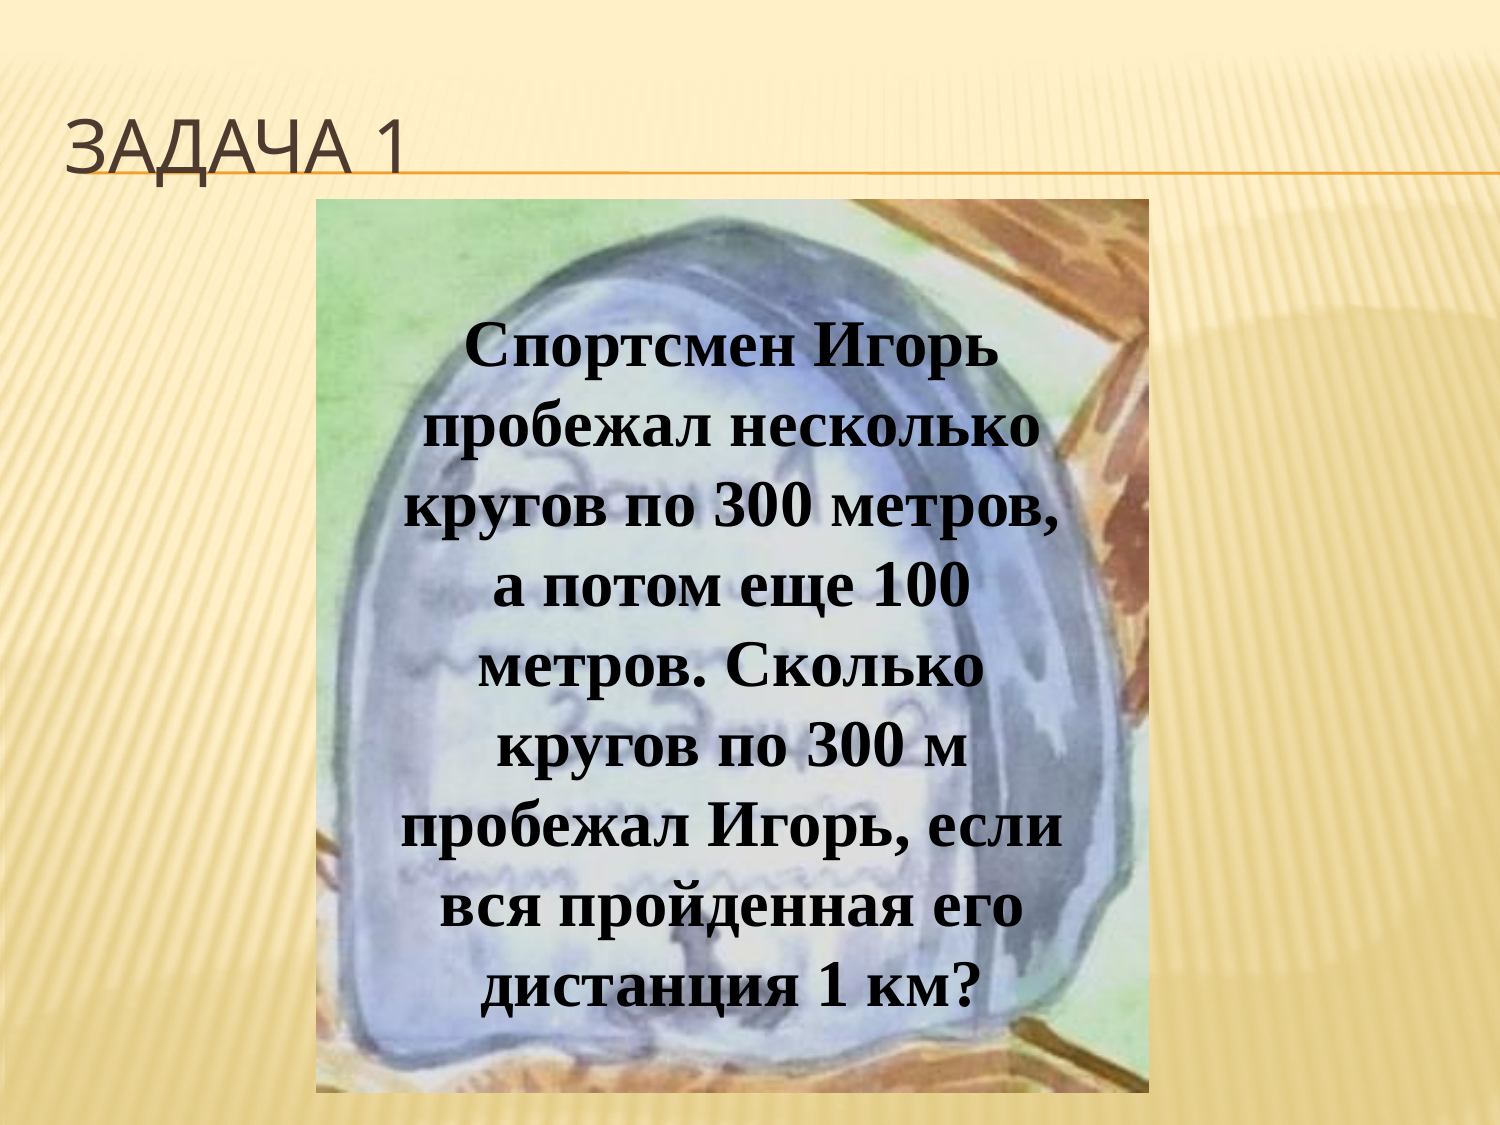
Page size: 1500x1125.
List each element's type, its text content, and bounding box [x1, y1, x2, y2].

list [316, 198, 1149, 1094]
title Задача 1 [50, 75, 1475, 213]
